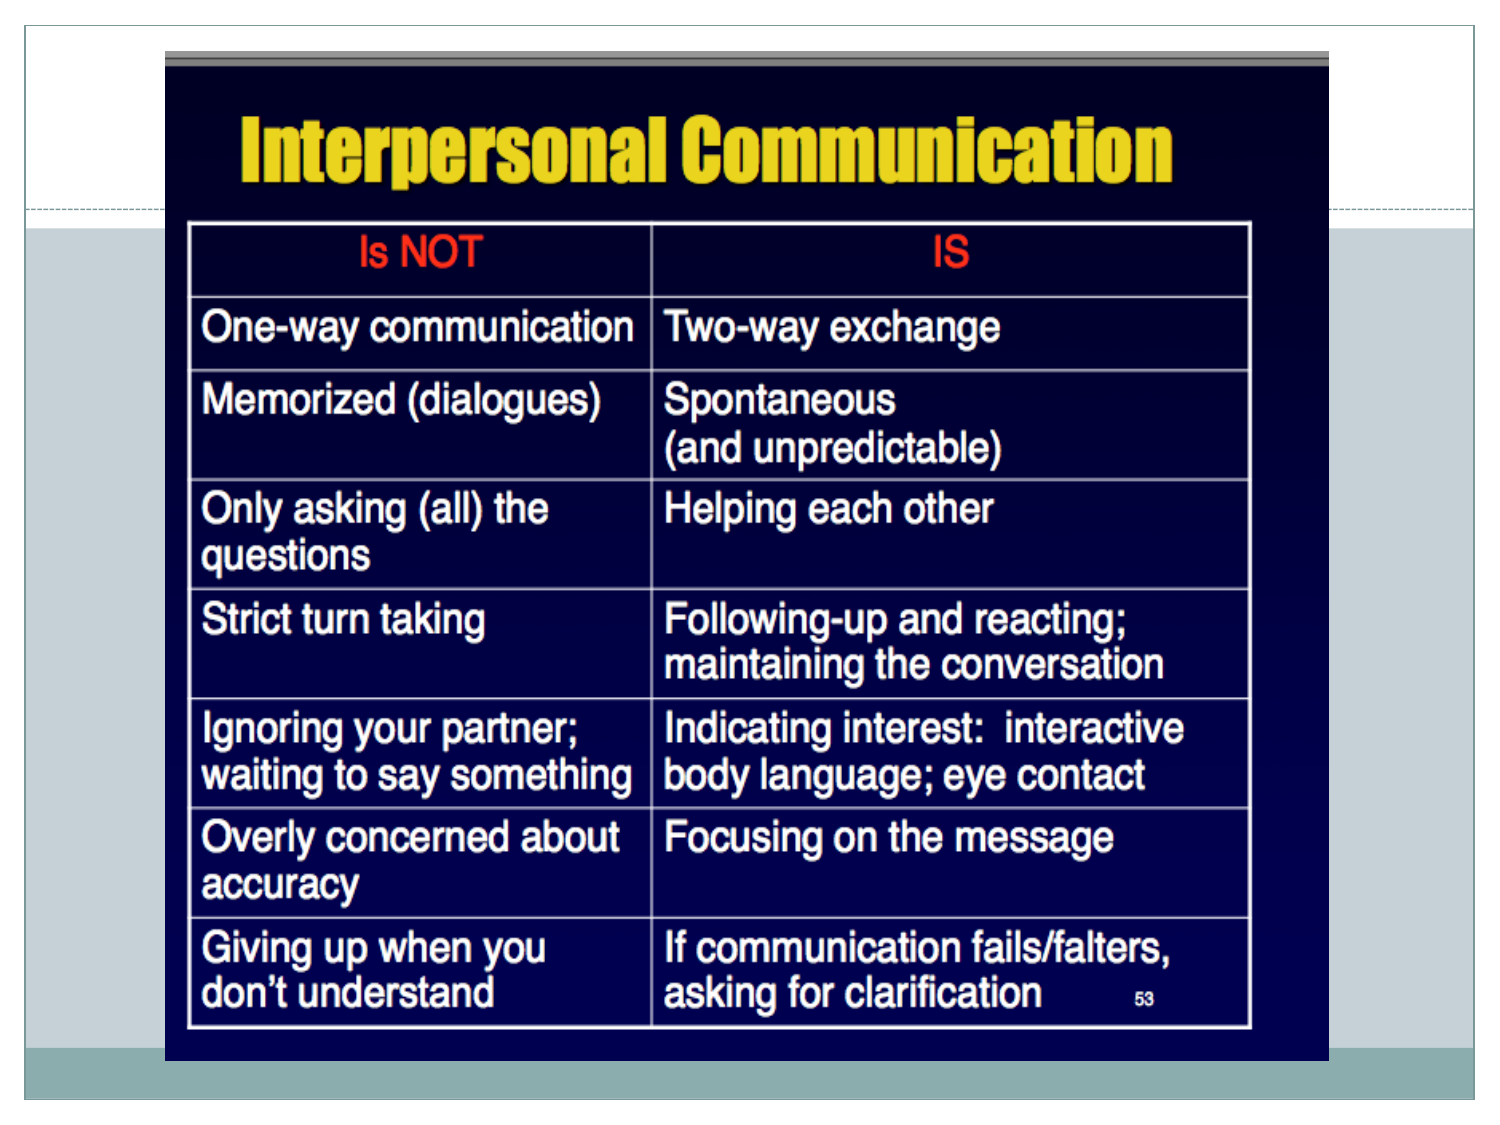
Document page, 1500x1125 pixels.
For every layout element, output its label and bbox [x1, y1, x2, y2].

list [0, 51, 1500, 1062]
